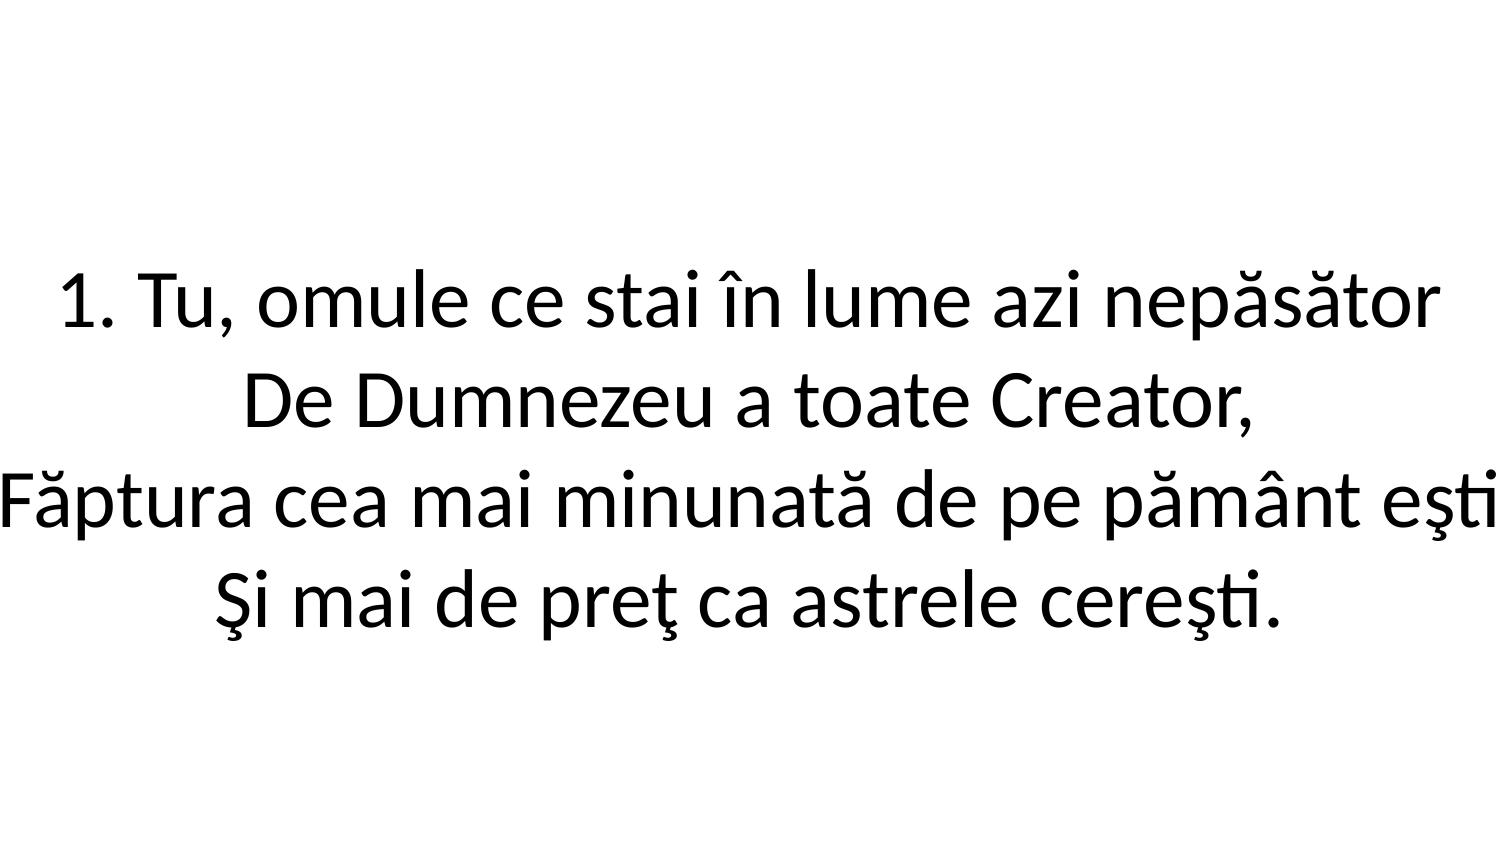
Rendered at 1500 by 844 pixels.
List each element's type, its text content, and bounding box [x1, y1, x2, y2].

text_box 1. Tu, omule ce stai în lume azi nepăsător De Dumnezeu a toate Creator, Făptura cea mai minunată de pe pământ eşti Şi mai de preţ ca astrele cereşti. [0, 192, 1500, 652]
